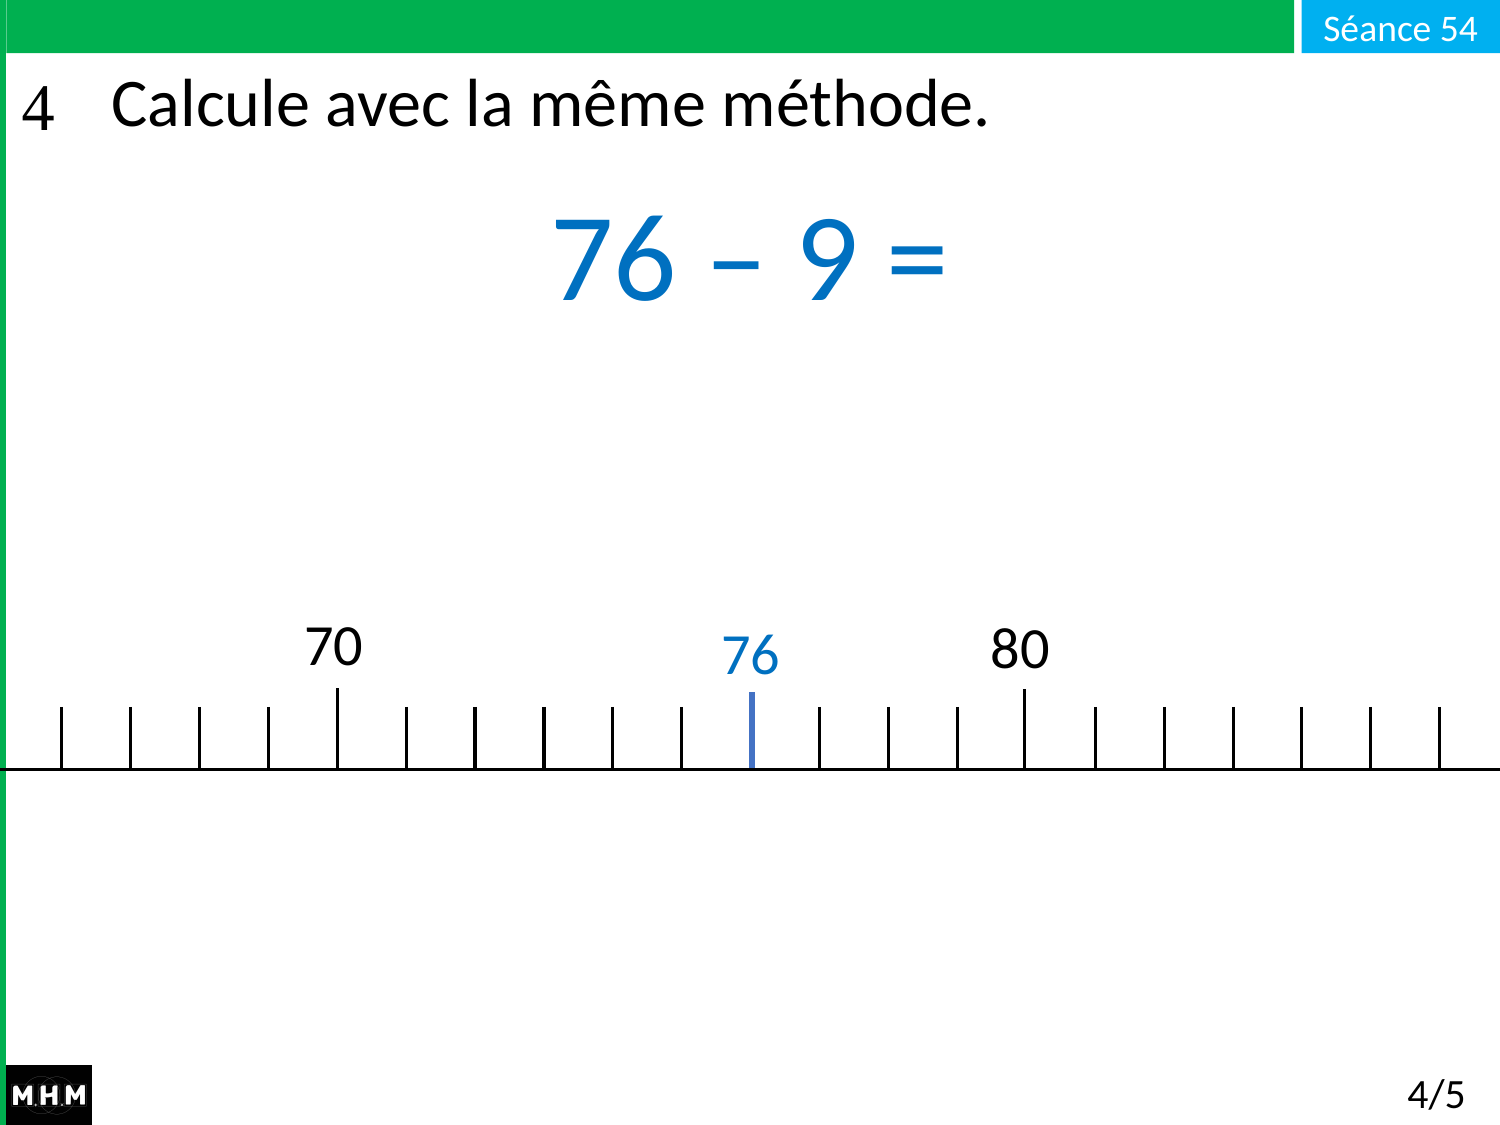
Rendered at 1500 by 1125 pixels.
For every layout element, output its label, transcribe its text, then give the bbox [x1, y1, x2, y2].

picture [6, 1065, 92, 1125]
title Calcule avec la même méthode. [96, 60, 1391, 150]
text_box 76 – 9 = [522, 167, 978, 333]
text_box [0, 688, 1500, 770]
text_box 80 [975, 603, 1074, 688]
text_box 70 [289, 599, 395, 685]
text_box 76 [706, 608, 807, 688]
list 4/5 [1373, 1064, 1500, 1125]
